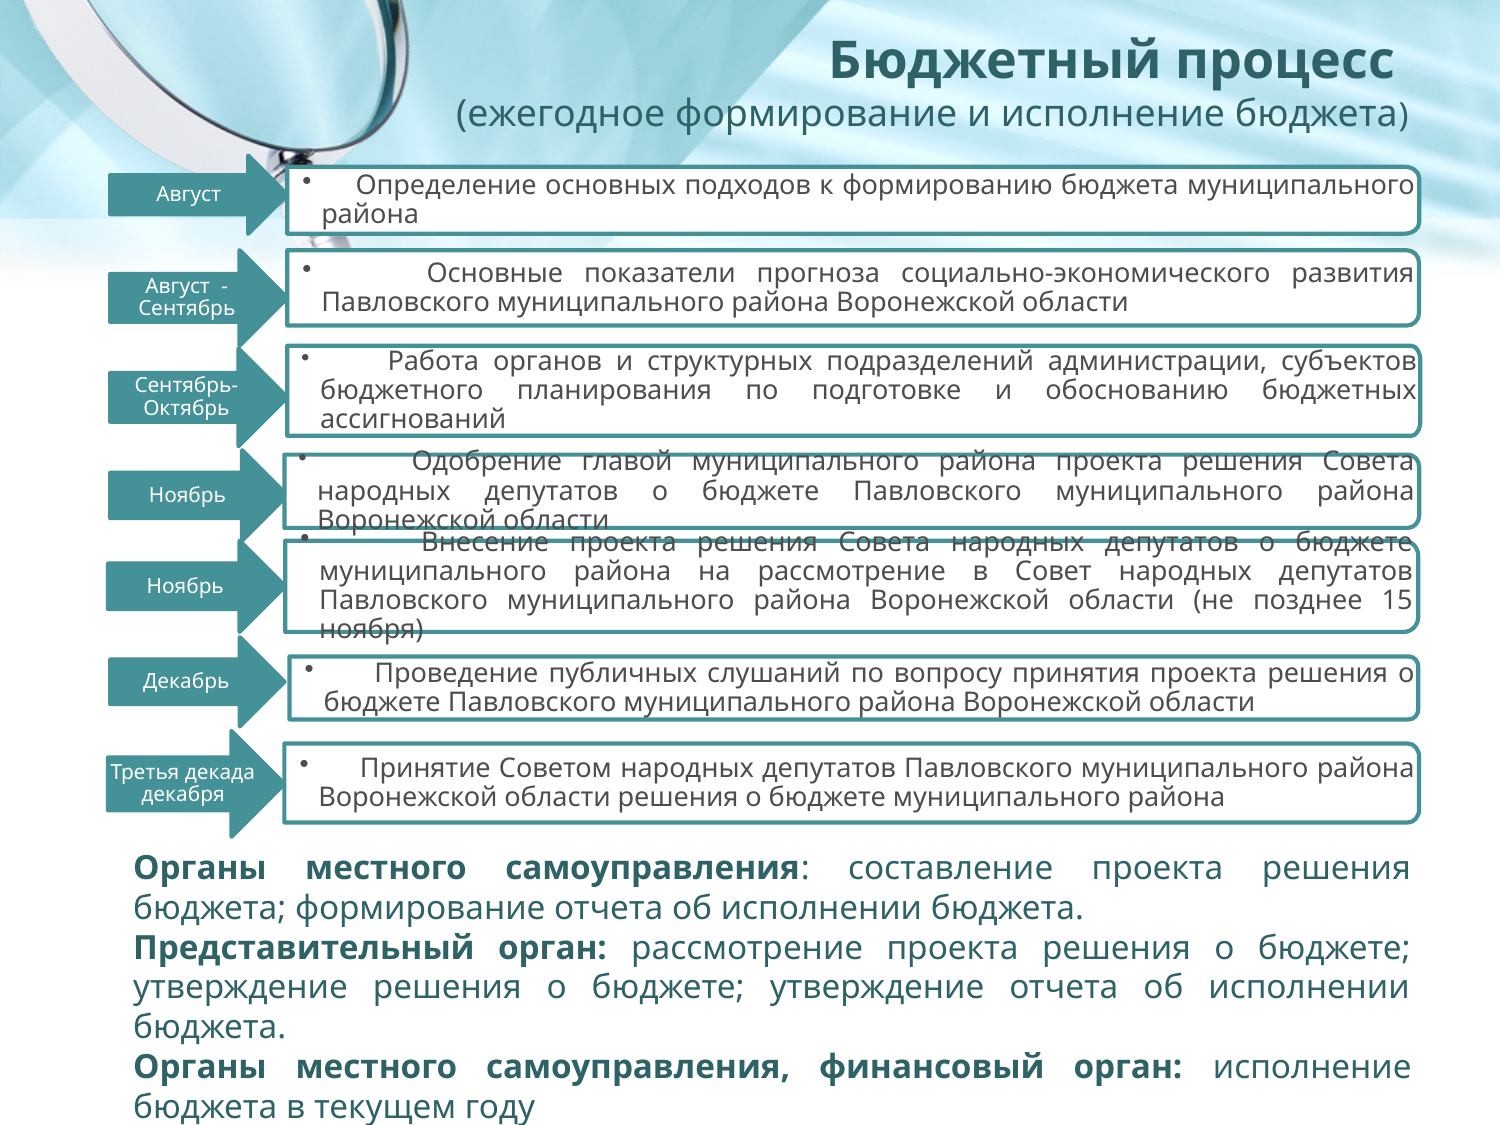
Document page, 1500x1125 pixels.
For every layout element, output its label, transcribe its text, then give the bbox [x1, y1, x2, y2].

text_box Органы местного самоуправления: составление проекта решения бюджета; формирование отчета об исполнении бюджета. Представительный орган: рассмотрение проекта решения о бюджете; утверждение решения о бюджете; утверждение отчета об исполнении бюджета. Органы местного самоуправления, финансовый орган: исполнение бюджета в текущем году [118, 838, 1427, 1125]
text_box Бюджетный процесс (ежегодное формирование и исполнение бюджета) [430, 19, 1424, 142]
picture [0, 0, 1500, 1125]
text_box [107, 155, 1421, 838]
